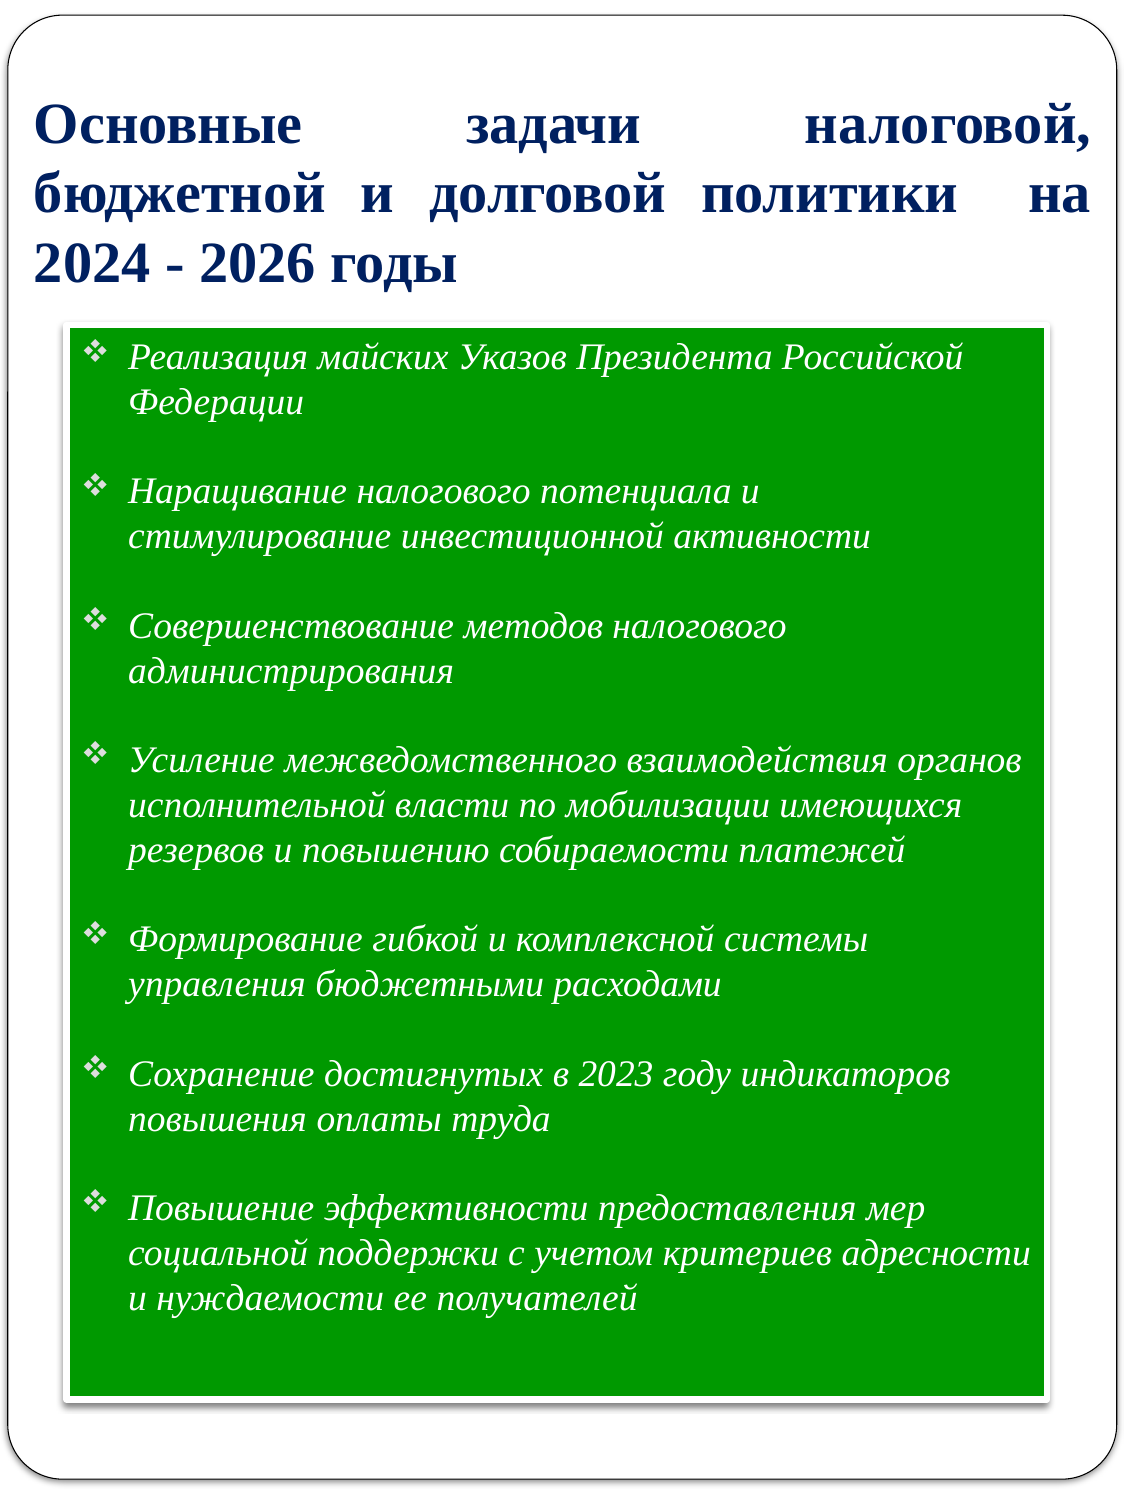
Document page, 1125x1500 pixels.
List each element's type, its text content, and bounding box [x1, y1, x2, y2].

list Реализация майских Указов Президента Российской Федерации Наращивание налогового потенциала и стимулирование инвестиционной активности Совершенствование методов налогового администрирования Усиление межведомственного взаимодействия органов исполнительной власти по мобилизации имеющихся резервов и повышению собираемости платежей Формирование гибкой и комплексной системы управления бюджетными расходами Сохранение достигнутых в 2023 году индикаторов повышения оплаты труда Повышение эффективности предоставления мер социальной поддержки с учетом критериев адресности и нуждаемости ее получателей [63, 322, 1050, 1403]
title Основные задачи налоговой, бюджетной и долговой политики на 2024 - 2026 годы [19, 59, 1106, 310]
